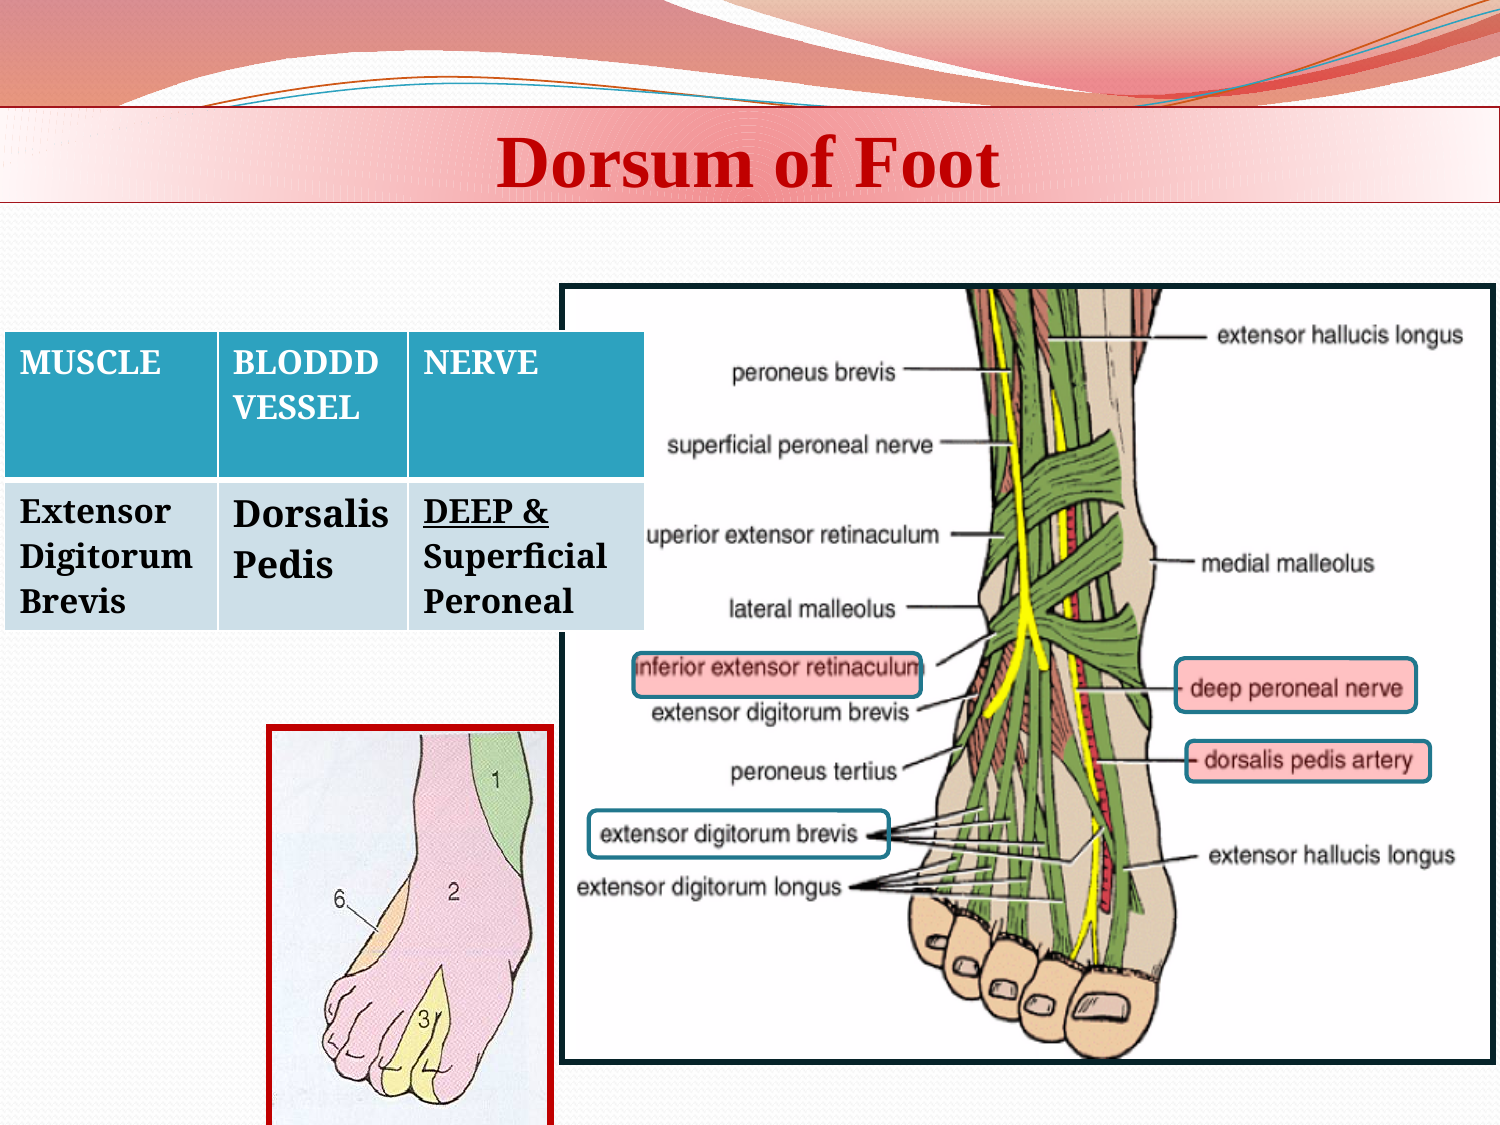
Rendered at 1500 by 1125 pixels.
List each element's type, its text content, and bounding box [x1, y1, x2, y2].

table_header NERVE [409, 332, 557, 477]
table_header MUSCLE [5, 332, 217, 477]
table_cell Extensor Digitorum Brevis [5, 483, 217, 630]
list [271, 730, 548, 1125]
title Dorsum of Foot [0, 106, 1500, 203]
table_header BLODDD VESSEL [219, 332, 407, 477]
table_cell Dorsalis Pedis [219, 483, 407, 630]
picture [564, 289, 1491, 1060]
table_cell DEEP & Superficial Peroneal [409, 483, 557, 630]
